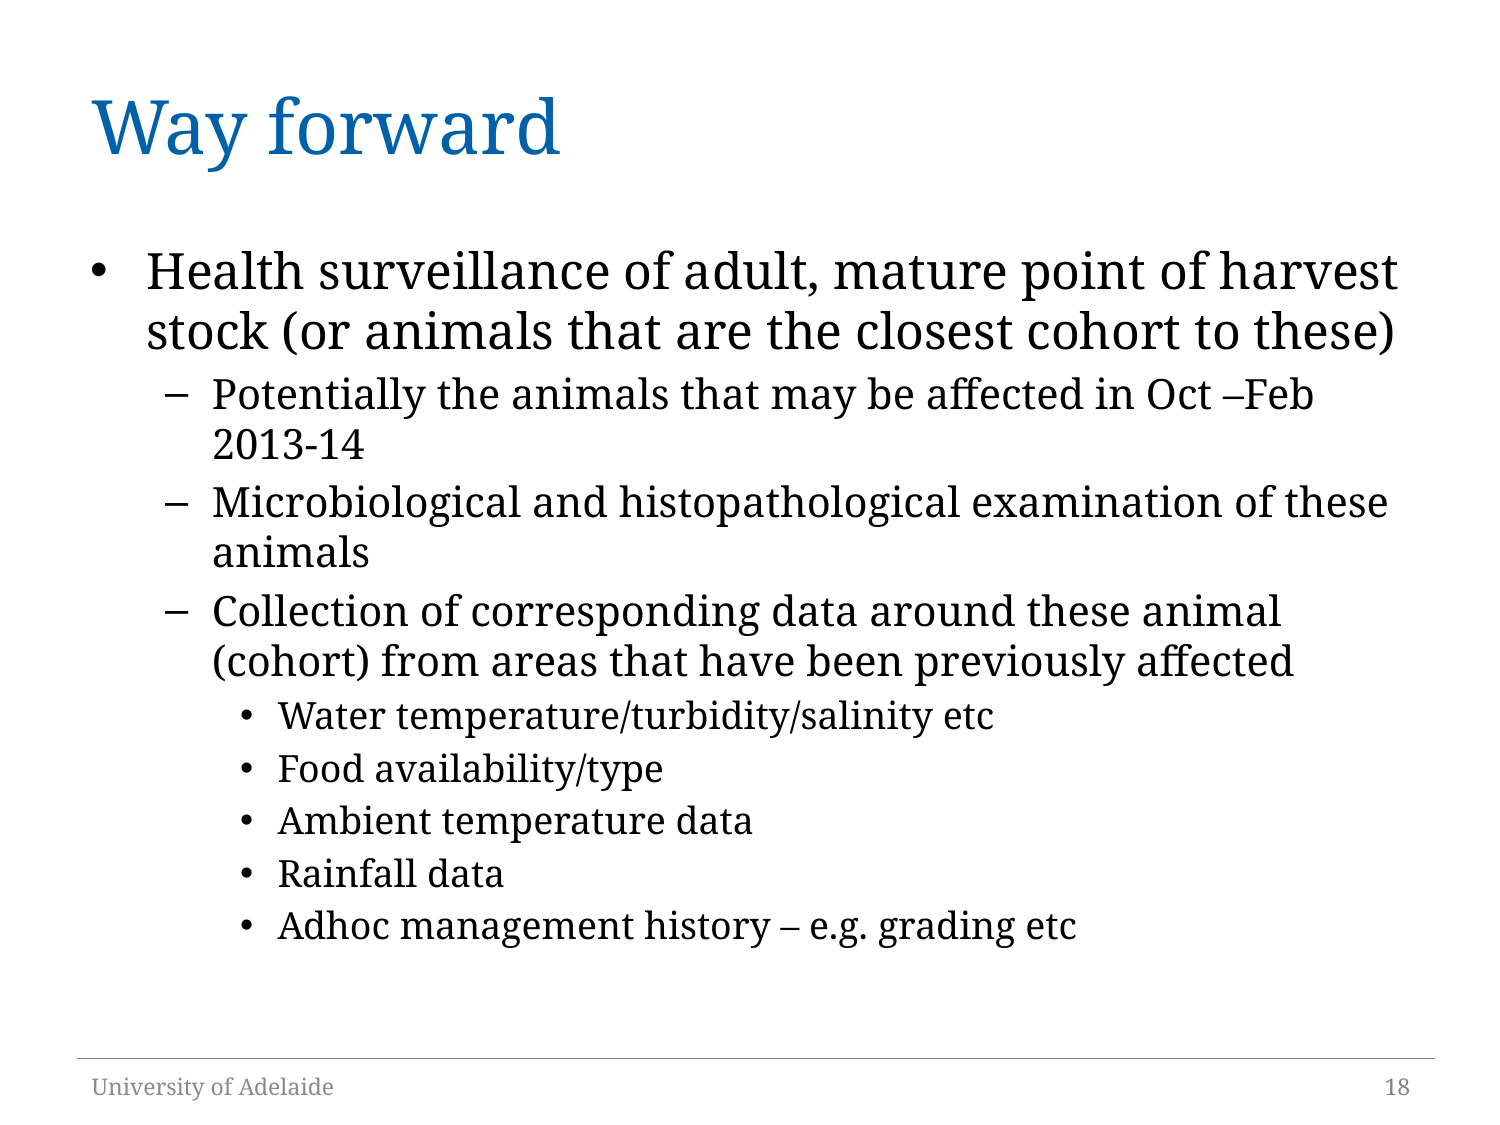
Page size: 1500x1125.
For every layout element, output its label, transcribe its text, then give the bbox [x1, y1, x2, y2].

footer University of Adelaide [76, 1057, 552, 1118]
list Health surveillance of adult, mature point of harvest stock (or animals that are the closest cohort to these) Potentially the animals that may be affected in Oct –Feb 2013-14 Microbiological and histopathological examination of these animals Collection of corresponding data around these animal (cohort) from areas that have been previously affected Water temperature/turbidity/salinity etc Food availability/type Ambient temperature data Rainfall data Adhoc management history – e.g. grading etc [75, 231, 1425, 1005]
slide_number 18 [1074, 1057, 1425, 1118]
title Way forward [76, 54, 1427, 194]
